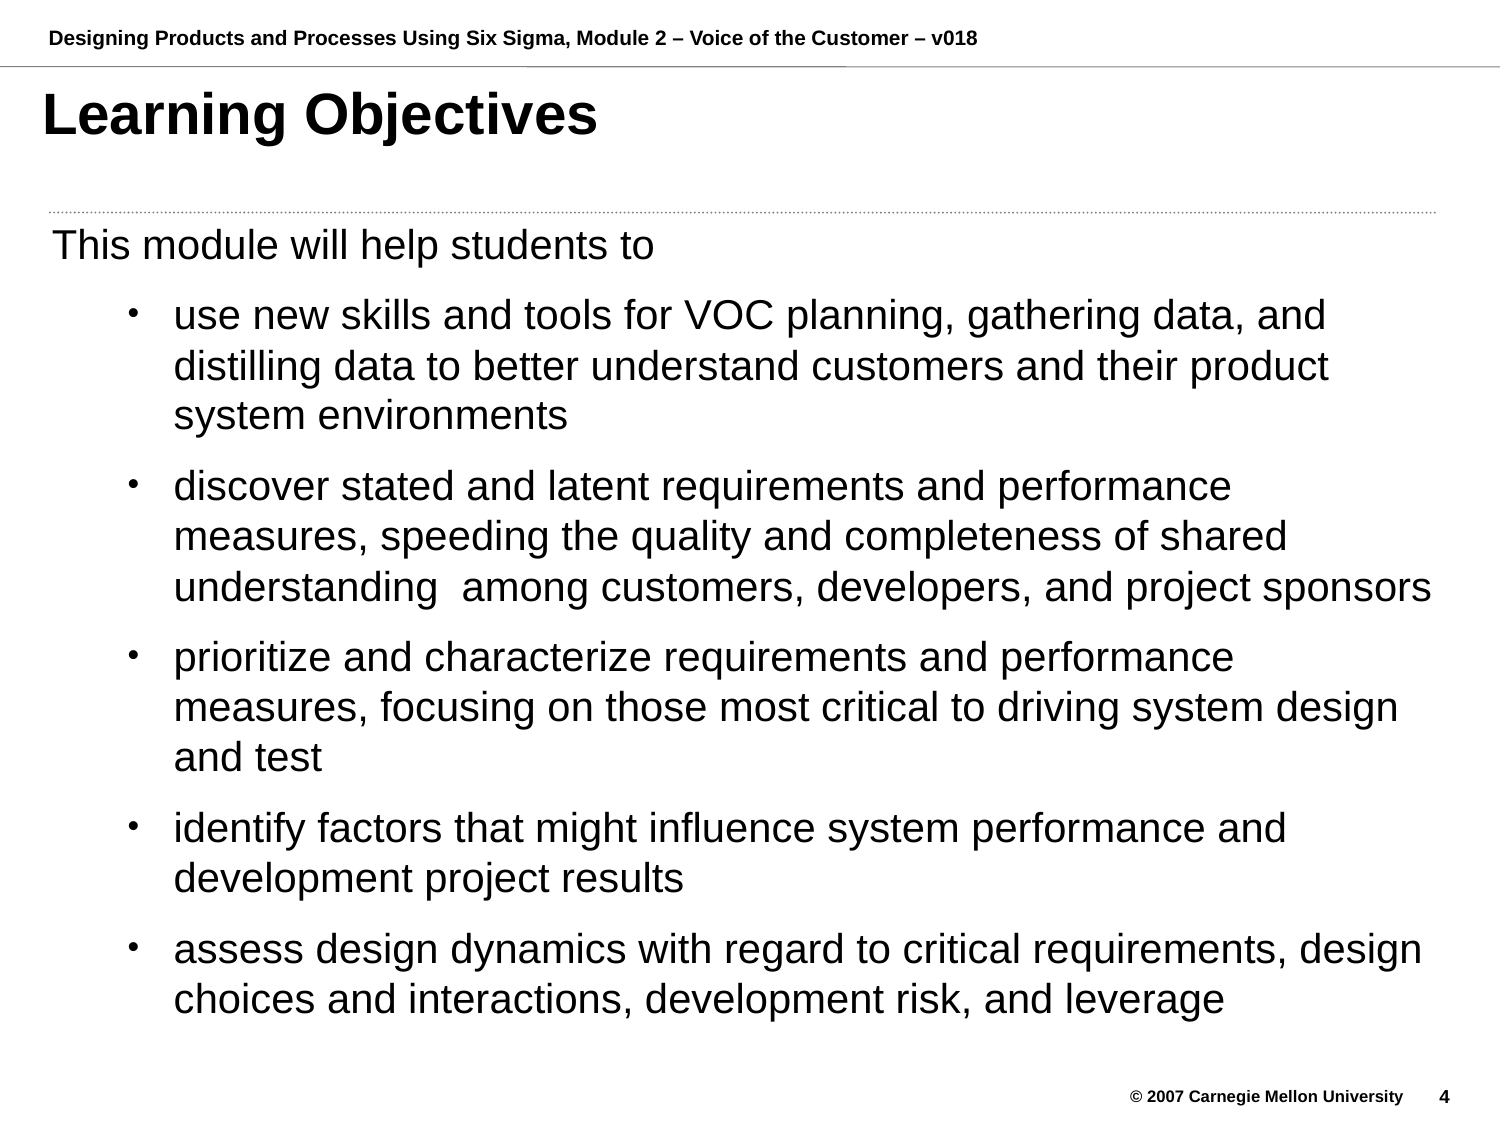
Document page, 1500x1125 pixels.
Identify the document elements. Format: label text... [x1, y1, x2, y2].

title Learning Objectives [42, 89, 1438, 146]
list This module will help students to use new skills and tools for VOC planning, gathering data, and distilling data to better understand customers and their product system environments discover stated and latent requirements and performance measures, speeding the quality and completeness of shared understanding among customers, developers, and project sponsors prioritize and characterize requirements and performance measures, focusing on those most critical to driving system design and test identify factors that might influence system performance and development project results assess design dynamics with regard to critical requirements, design choices and interactions, development risk, and leverage [51, 217, 1439, 1050]
